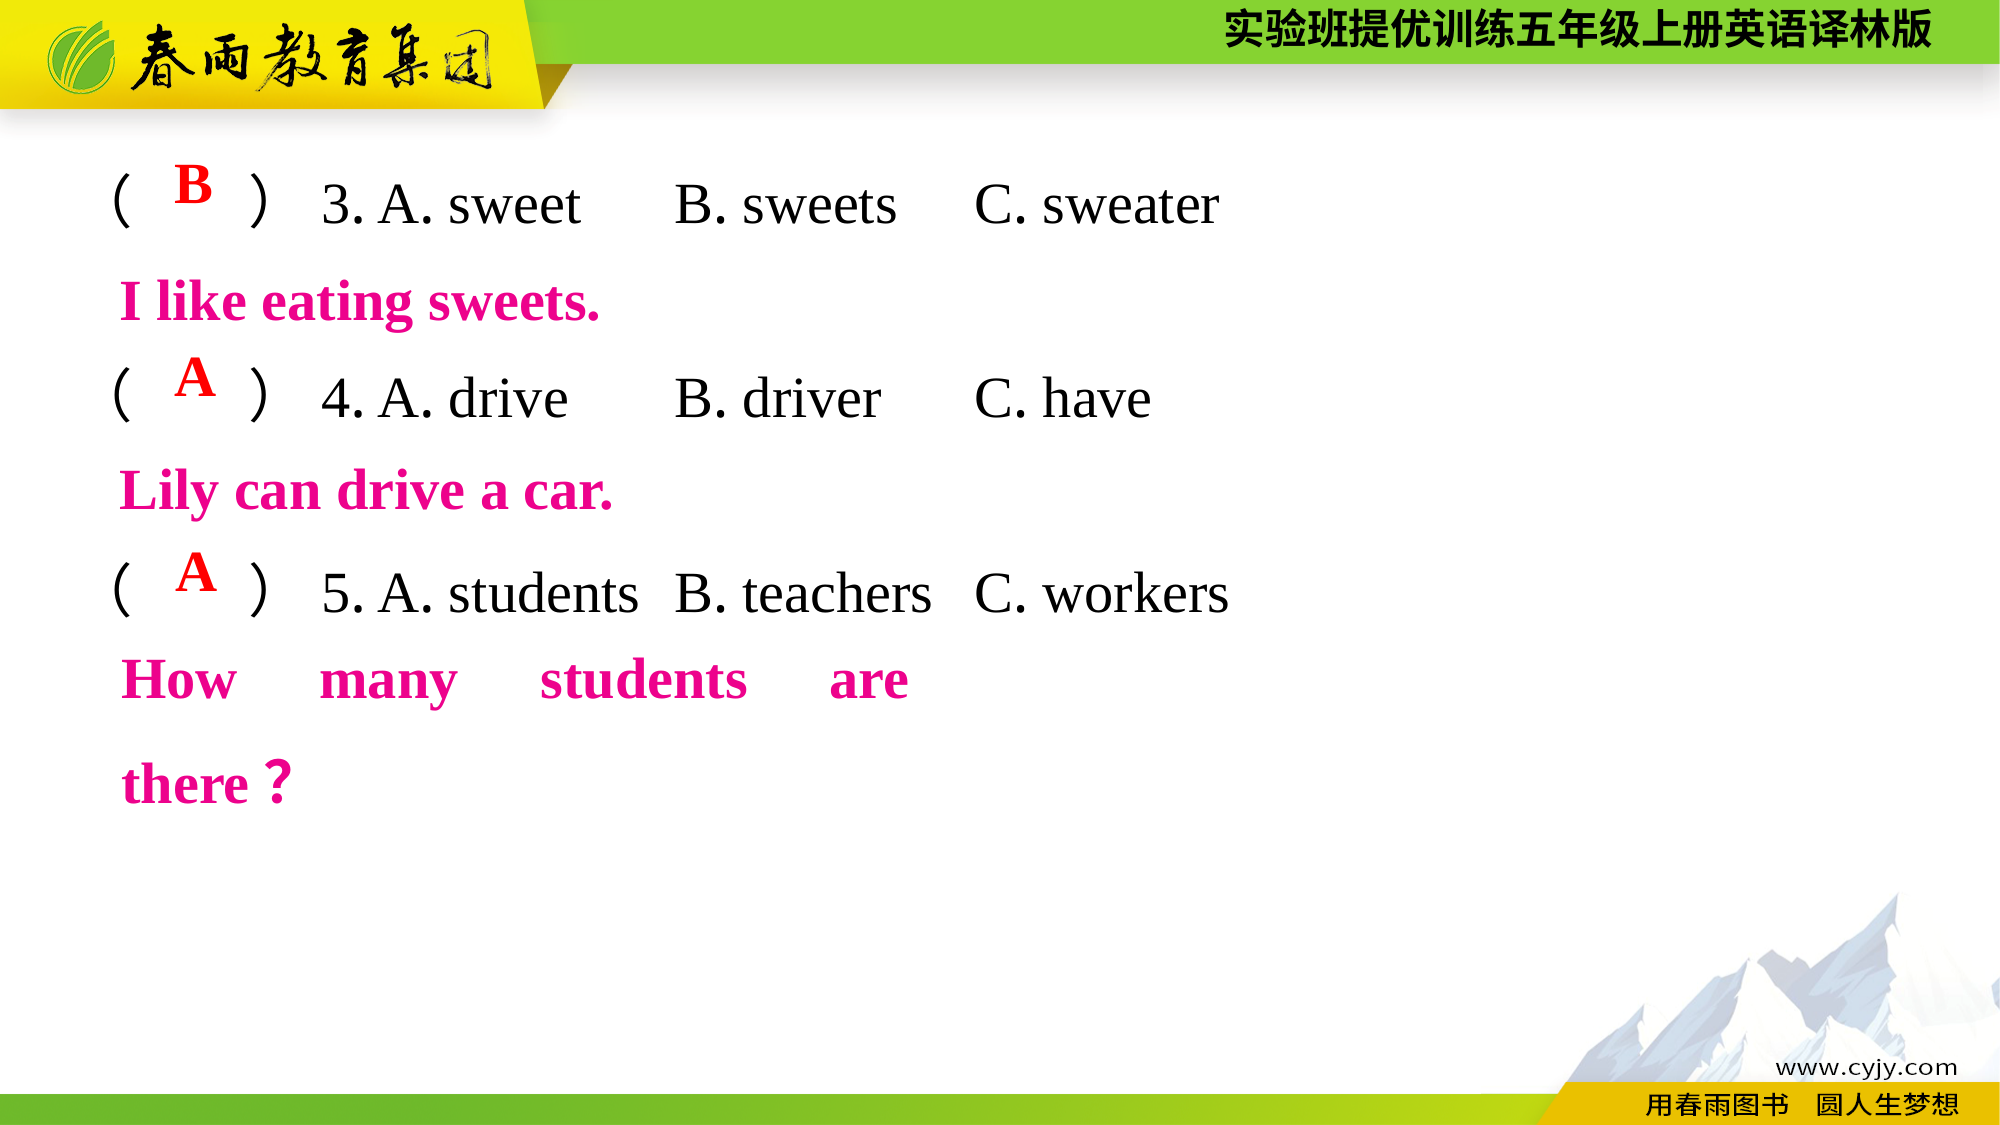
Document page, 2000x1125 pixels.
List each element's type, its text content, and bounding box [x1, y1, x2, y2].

list （ ）3. A. sweet B. sweets C. sweater （ ）4. A. drive B. driver C. have （ ）5. A. students B. teachers C. workers [59, 122, 1944, 638]
text_box A [159, 331, 232, 416]
text_box Lily can drive a car. [104, 408, 630, 529]
text_box B [160, 137, 229, 223]
text_box I like eating sweets. [104, 219, 617, 340]
text_box A [160, 525, 233, 611]
picture [0, 0, 2000, 1125]
text_box How many students are there？ [106, 597, 925, 718]
